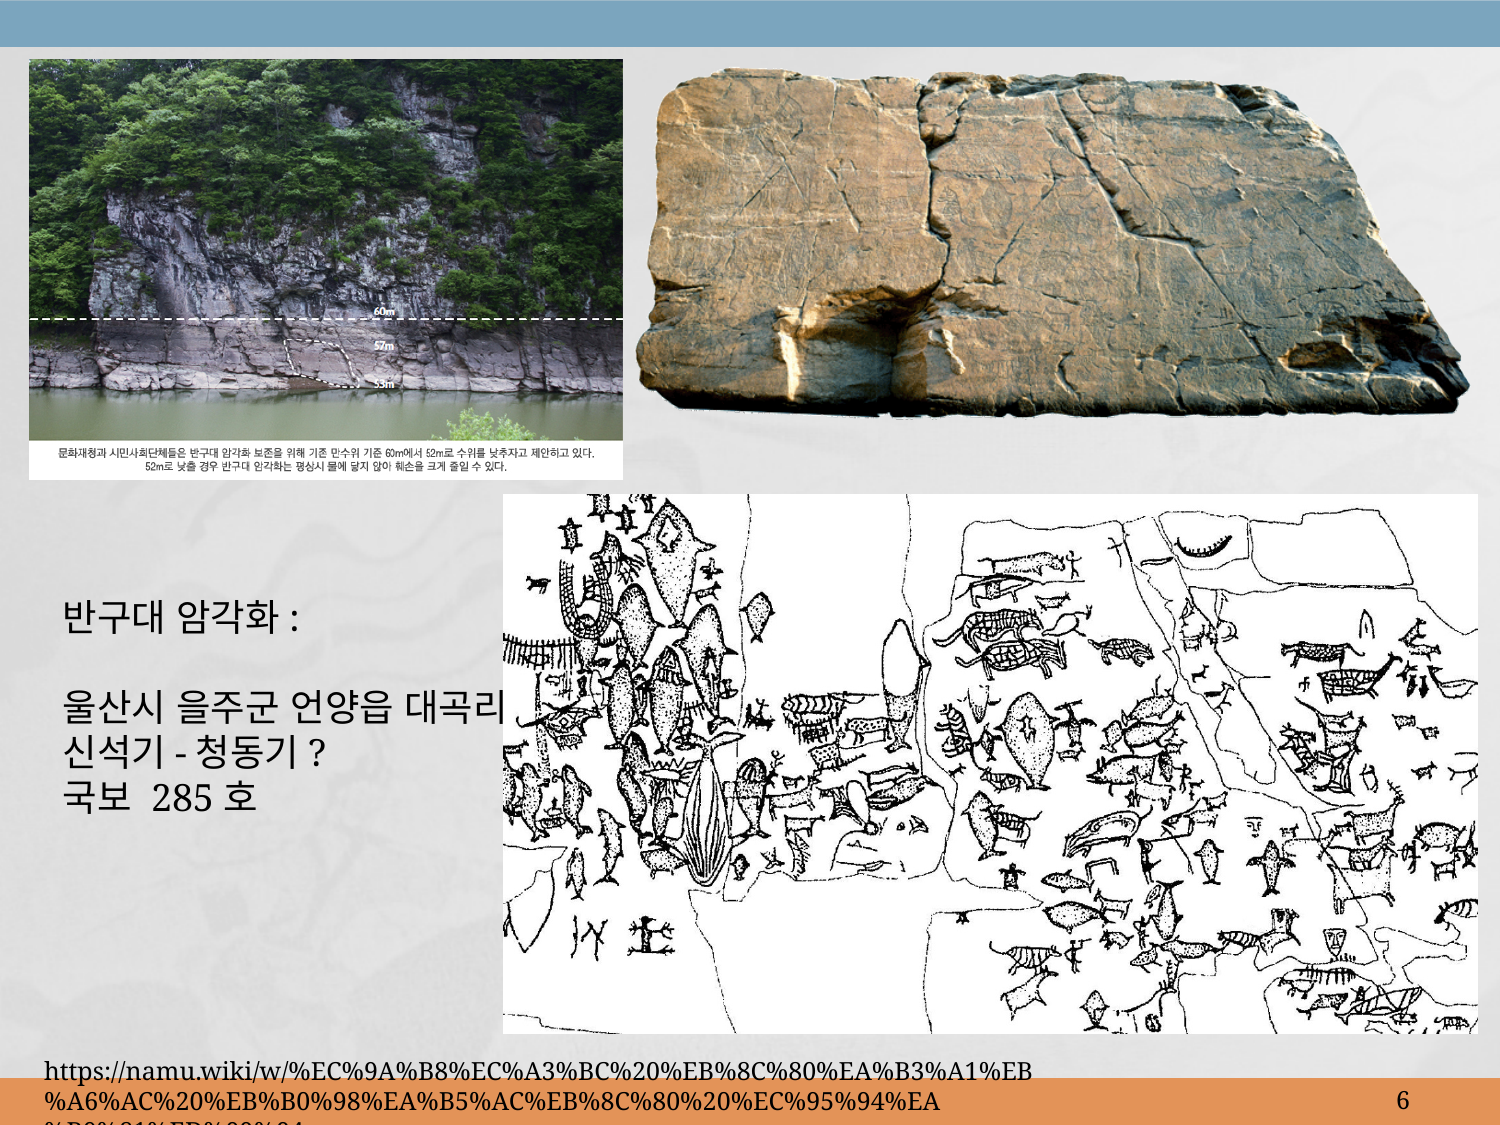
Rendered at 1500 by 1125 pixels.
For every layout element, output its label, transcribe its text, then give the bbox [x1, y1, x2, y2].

text_box https://namu.wiki/w/%EC%9A%B8%EC%A3%BC%20%EB%8C%80%EA%B3%A1%EB%A6%AC%20%EB%B0%98%EA%B5%AC%EB%8C%80%20%EC%95%94%EA%B0%81%ED%99%94 [29, 1048, 1114, 1125]
picture [29, 59, 623, 480]
text_box 반구대 암각화: 울산시 을주군 언양읍 대곡리 신석기-청동기? 국보 285호 [47, 586, 500, 826]
slide_number 6 [1114, 1078, 1425, 1125]
picture [503, 494, 1478, 1034]
picture [631, 61, 1478, 428]
